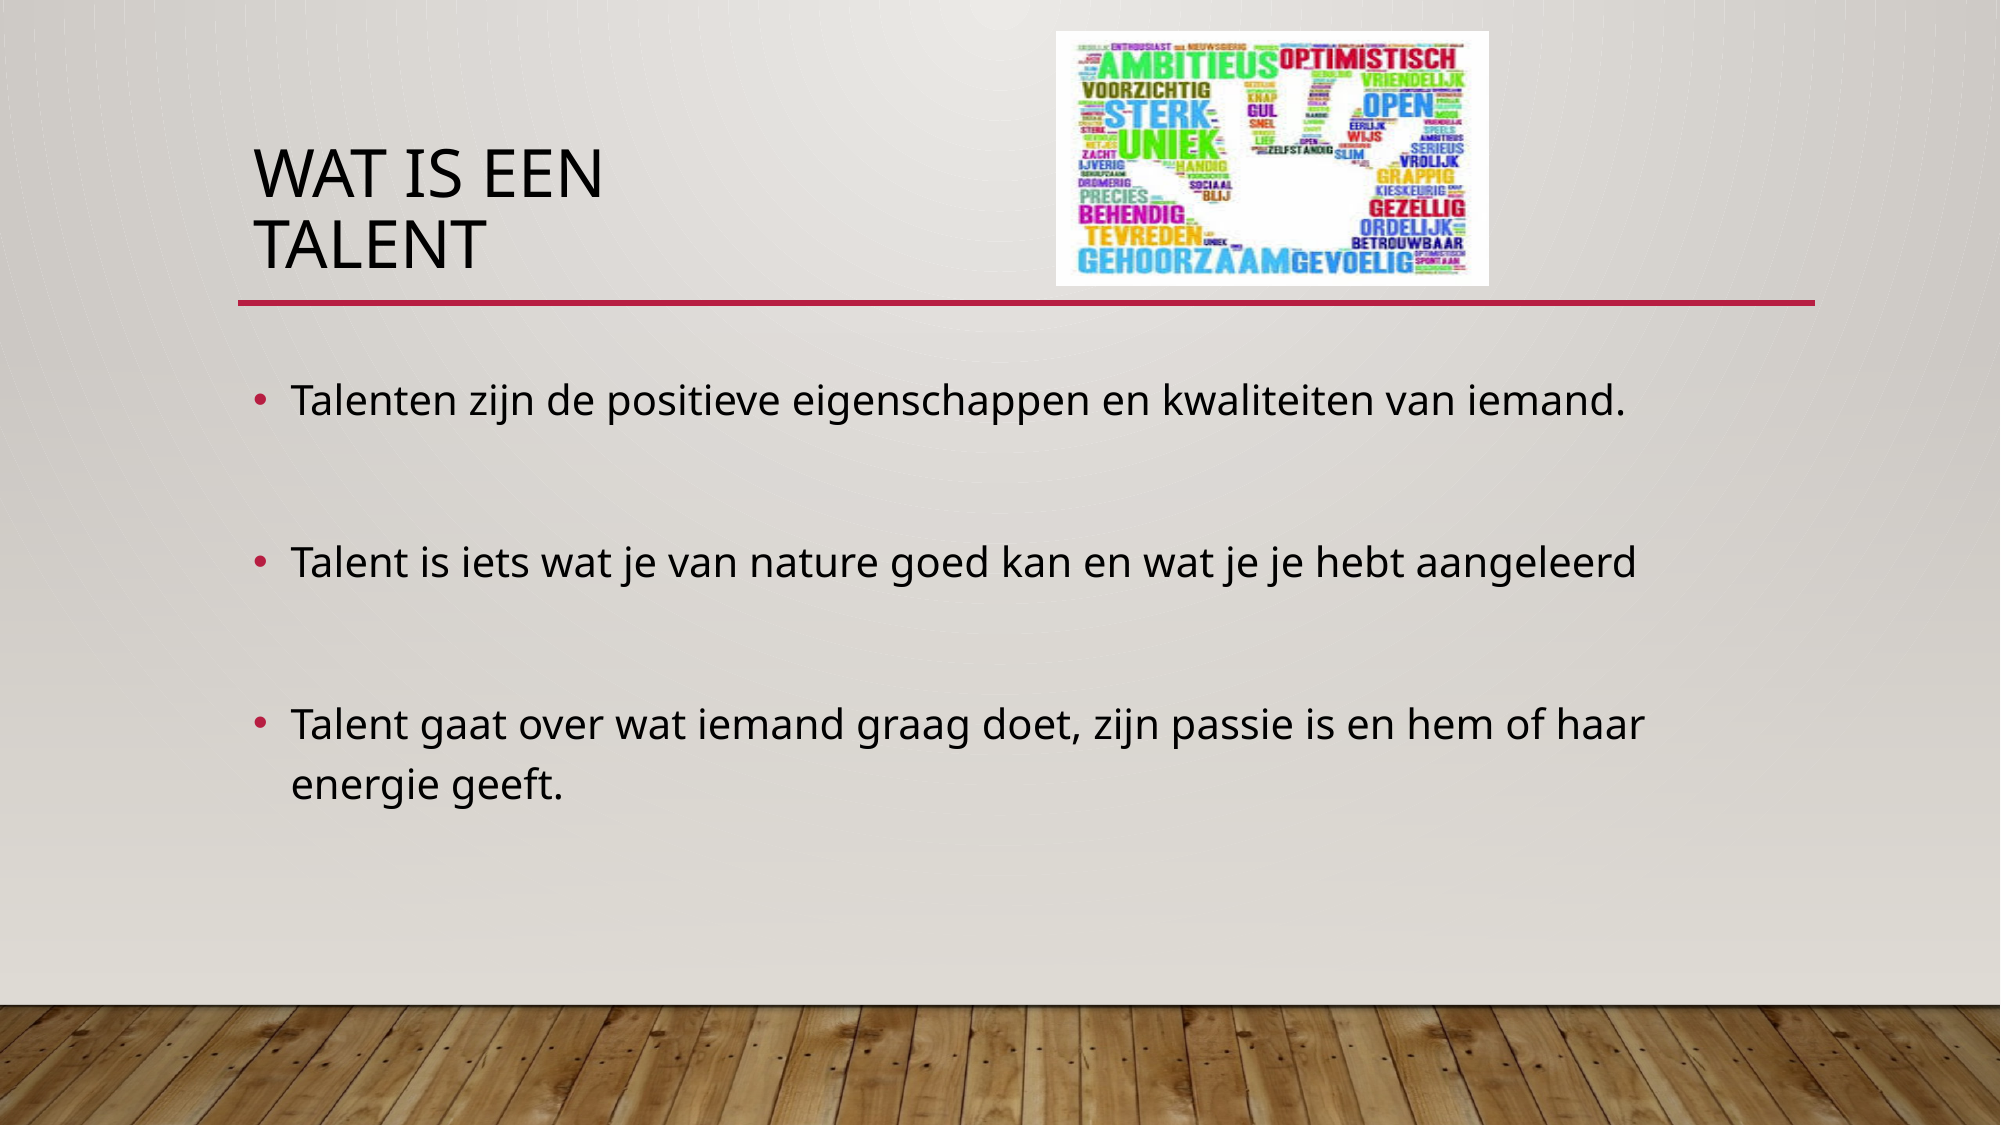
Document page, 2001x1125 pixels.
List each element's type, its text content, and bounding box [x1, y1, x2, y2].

picture [1056, 31, 1489, 286]
title Wat is een talent [238, 131, 868, 285]
picture [0, 1005, 2000, 1125]
list Talenten zijn de positieve eigenschappen en kwaliteiten van iemand. Talent is iets wat je van nature goed kan en wat je je hebt aangeleerd Talent gaat over wat iemand graag doet, zijn passie is en hem of haar energie geeft. [238, 285, 1814, 943]
